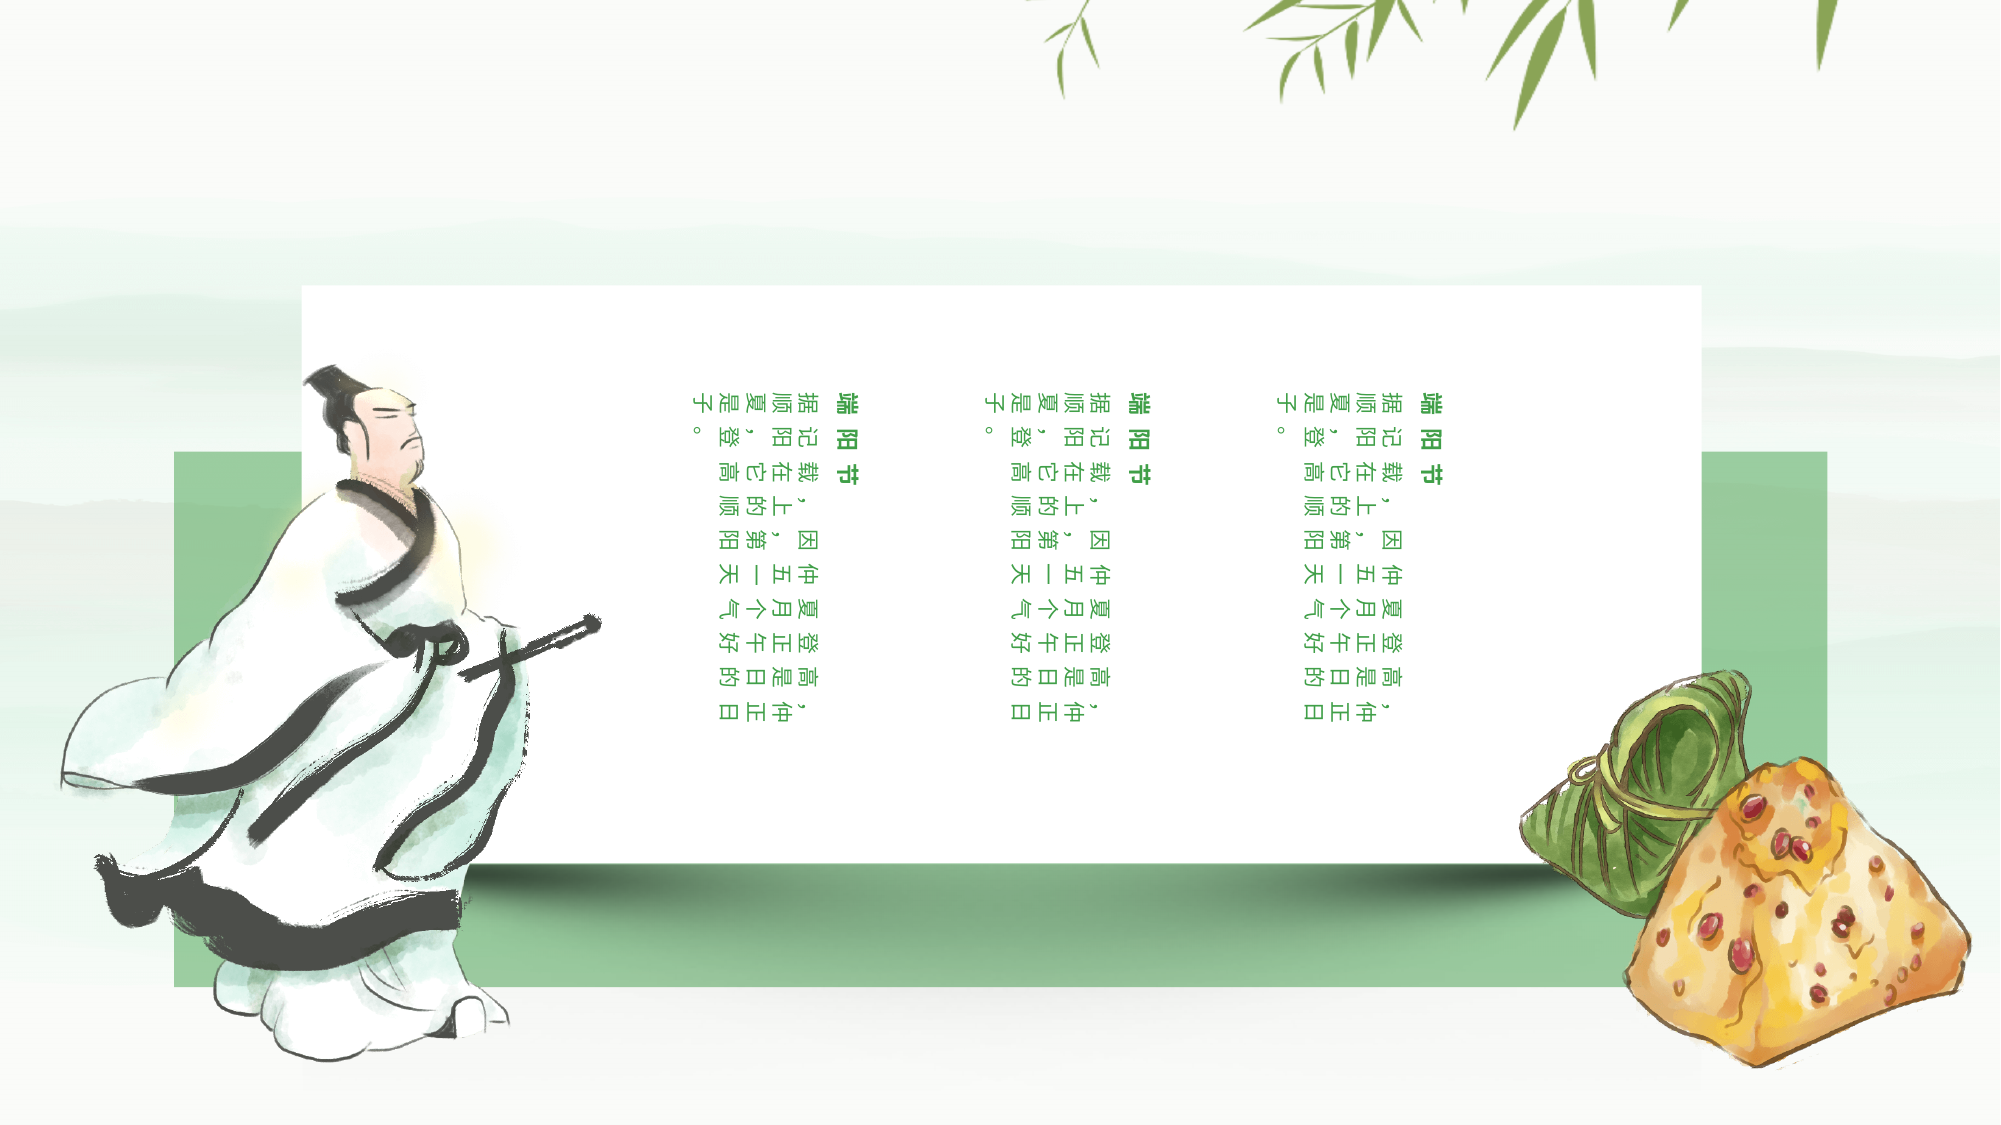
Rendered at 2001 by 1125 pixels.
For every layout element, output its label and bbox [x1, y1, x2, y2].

text_box [301, 285, 1702, 1092]
text_box [1702, 451, 1828, 668]
picture [0, 0, 2000, 1125]
